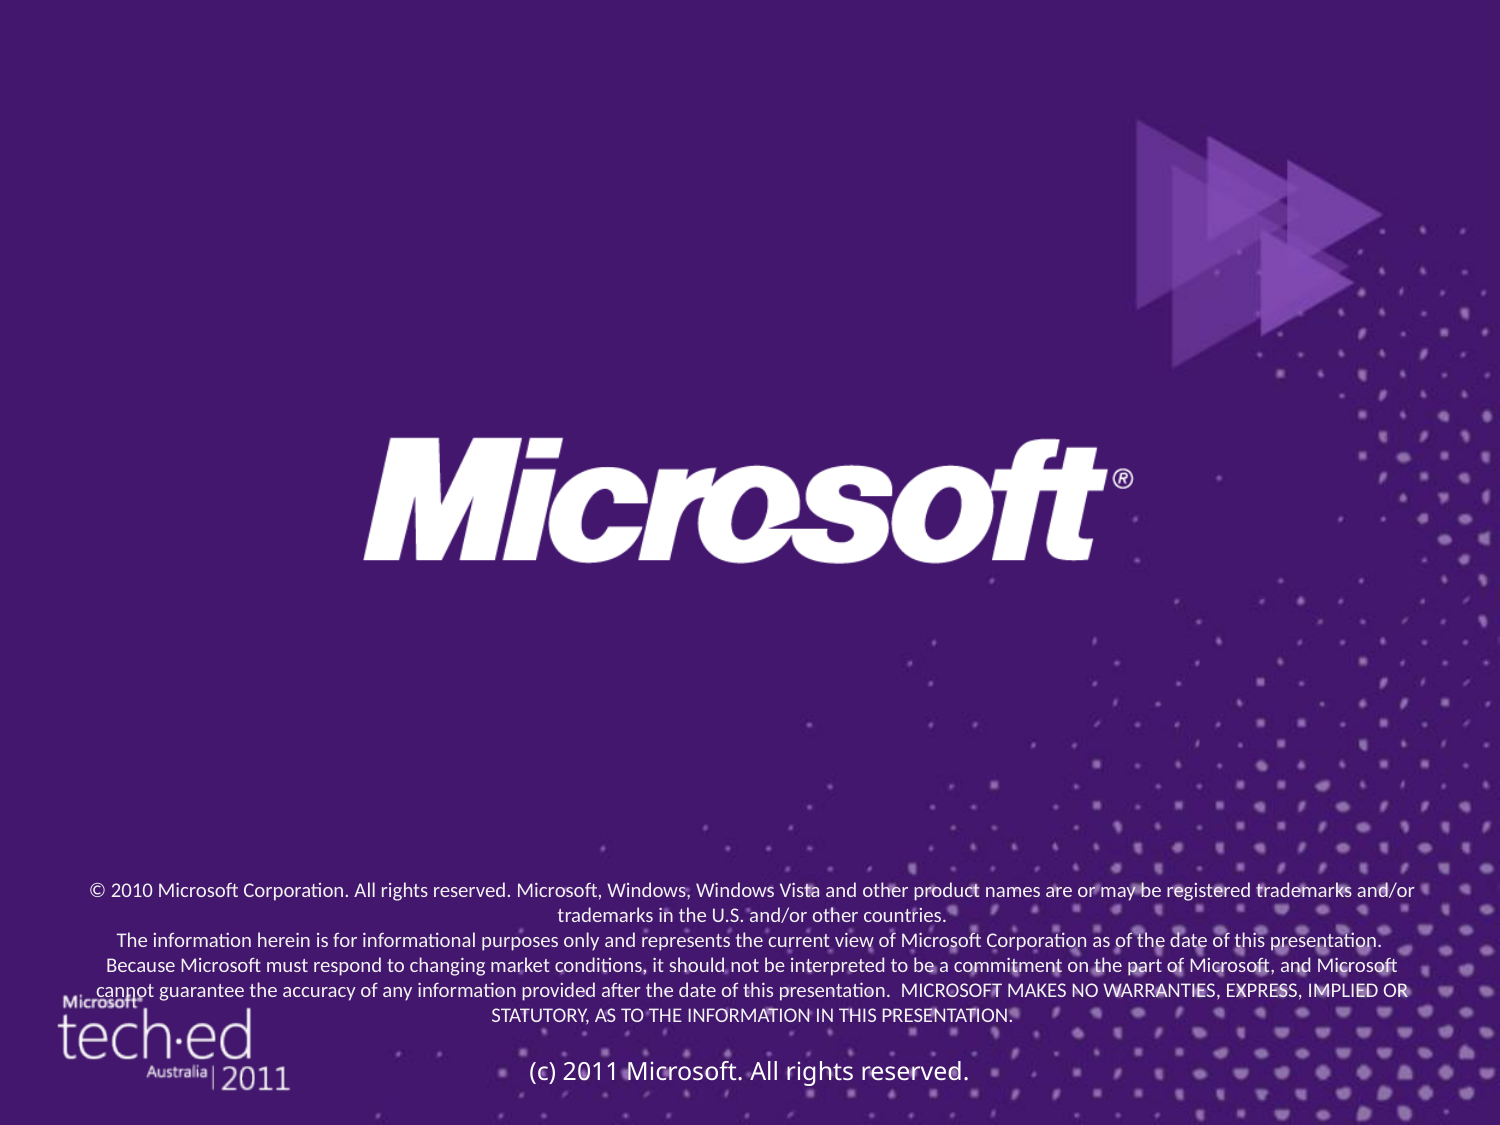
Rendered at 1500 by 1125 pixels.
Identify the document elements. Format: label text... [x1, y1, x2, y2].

footer (c) 2011 Microsoft. All rights reserved. [512, 1042, 988, 1103]
text_box © 2010 Microsoft Corporation. All rights reserved. Microsoft, Windows, Windows Vista and other product names are or may be registered trademarks and/or trademarks in the U.S. and/or other countries. The information herein is for informational purposes only and represents the current view of Microsoft Corporation as of the date of this presentation. Because Microsoft must respond to changing market conditions, it should not be interpreted to be a commitment on the part of Microsoft, and Microsoft cannot guarantee the accuracy of any information provided after the date of this presentation. MICROSOFT MAKES NO WARRANTIES, EXPRESS, IMPLIED OR STATUTORY, AS TO THE INFORMATION IN THIS PRESENTATION. [64, 869, 1440, 1035]
picture [0, 0, 1500, 1125]
